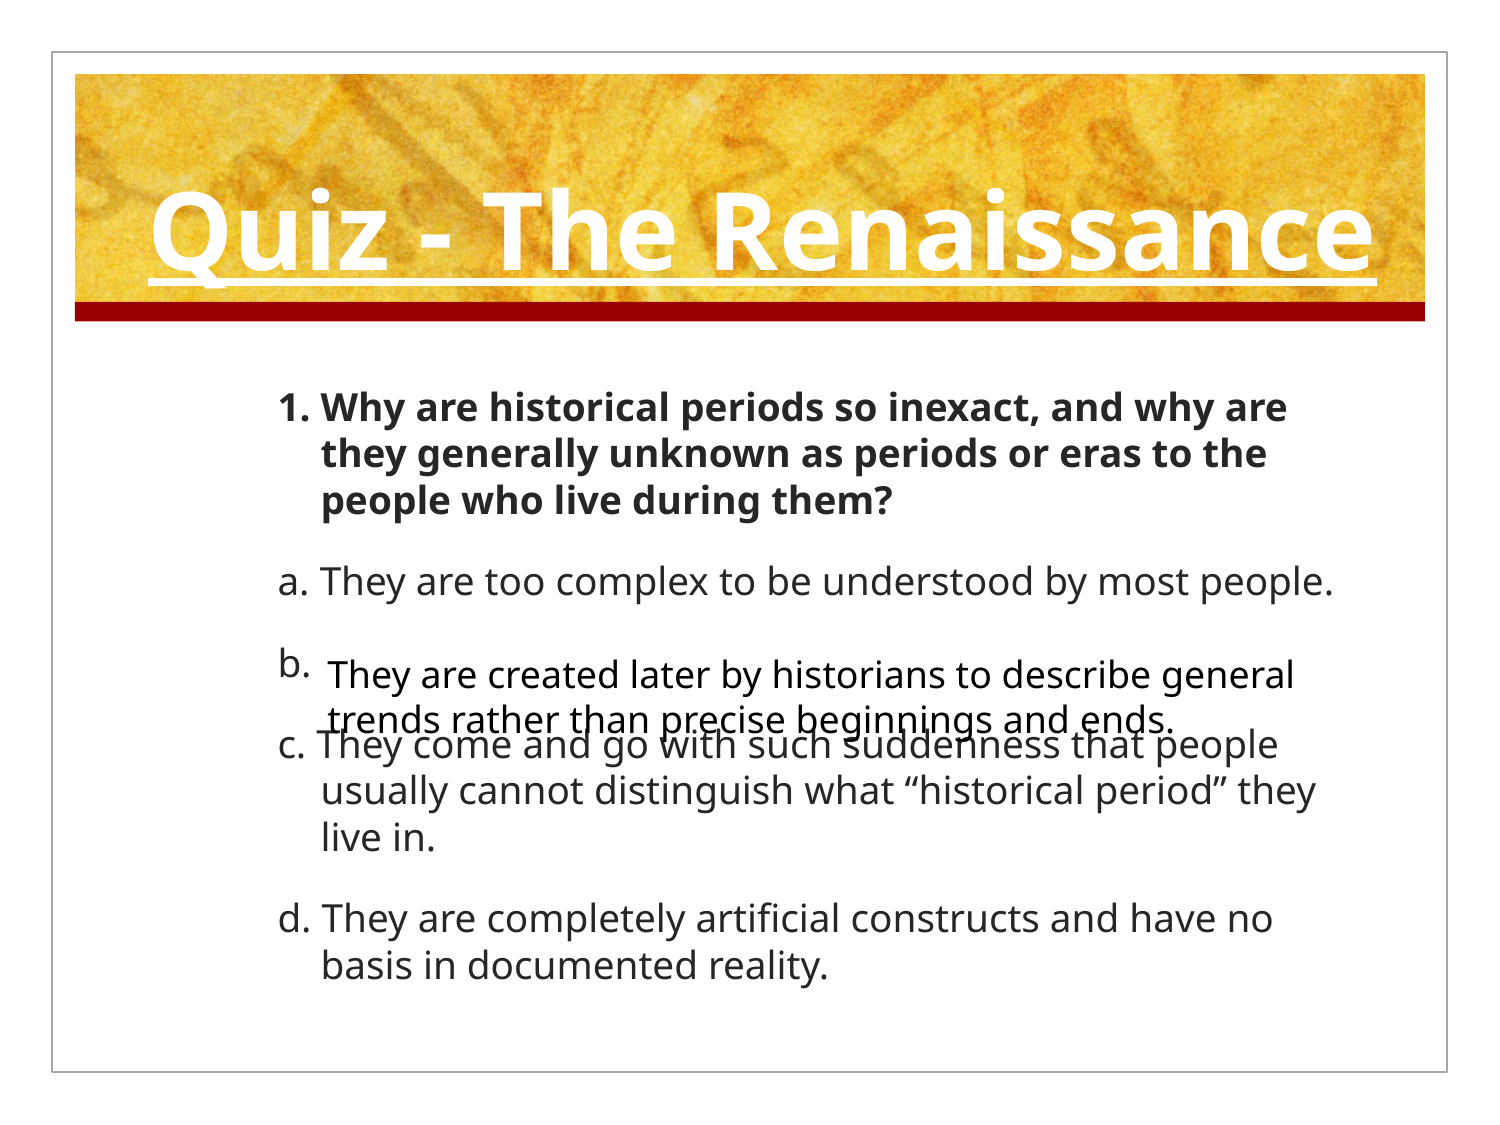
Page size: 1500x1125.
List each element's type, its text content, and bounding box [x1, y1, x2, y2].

picture [75, 74, 1425, 301]
title Quiz - The Renaissance [108, 74, 1392, 292]
text_box They are created later by historians to describe general trends rather than precise beginnings and ends. [312, 643, 1425, 749]
list 1. Why are historical periods so inexact, and why are they generally unknown as periods or eras to the people who live during them? a. They are too complex to be understood by most people. b. c. They come and go with such suddenness that people usually cannot distinguish what “historical period” they live in. d. They are completely artificial constructs and have no basis in documented reality. [262, 375, 1392, 1005]
